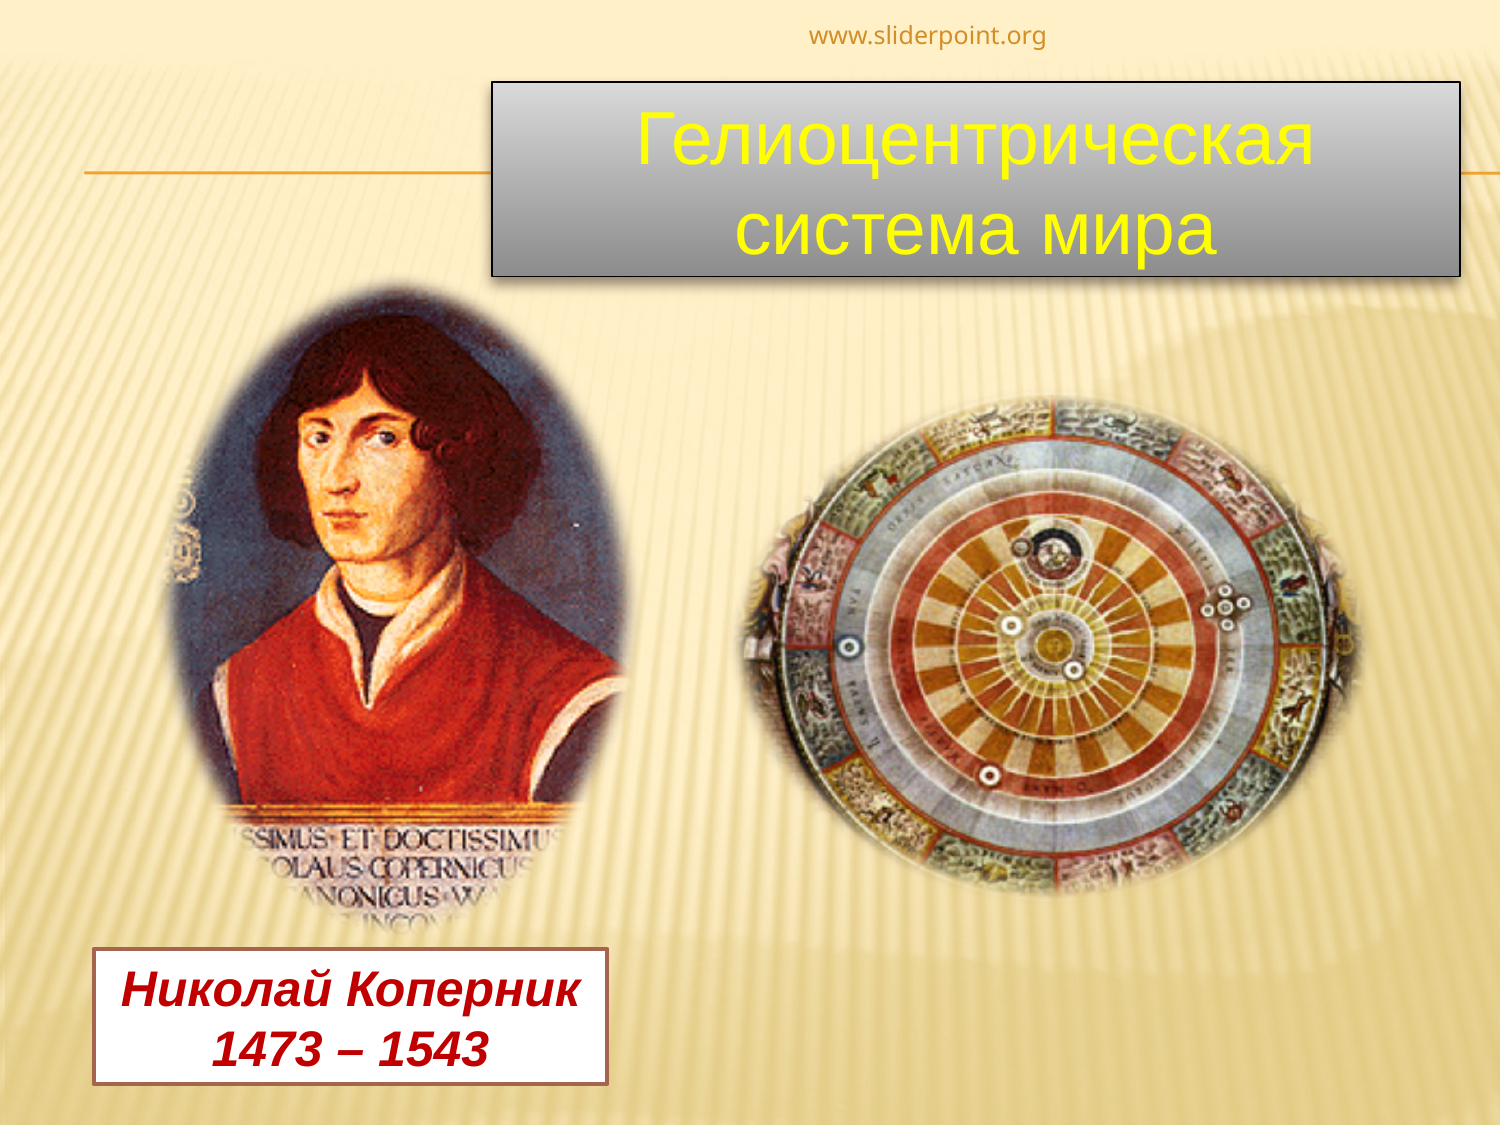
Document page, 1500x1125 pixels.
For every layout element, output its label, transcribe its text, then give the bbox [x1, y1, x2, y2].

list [152, 269, 645, 940]
footer www.sliderpoint.org [512, 12, 1063, 60]
text_box Гелиоцентрическая система мира [491, 81, 1461, 277]
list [726, 386, 1375, 906]
text_box Николай Коперник 1473 – 1543 [92, 947, 609, 1086]
